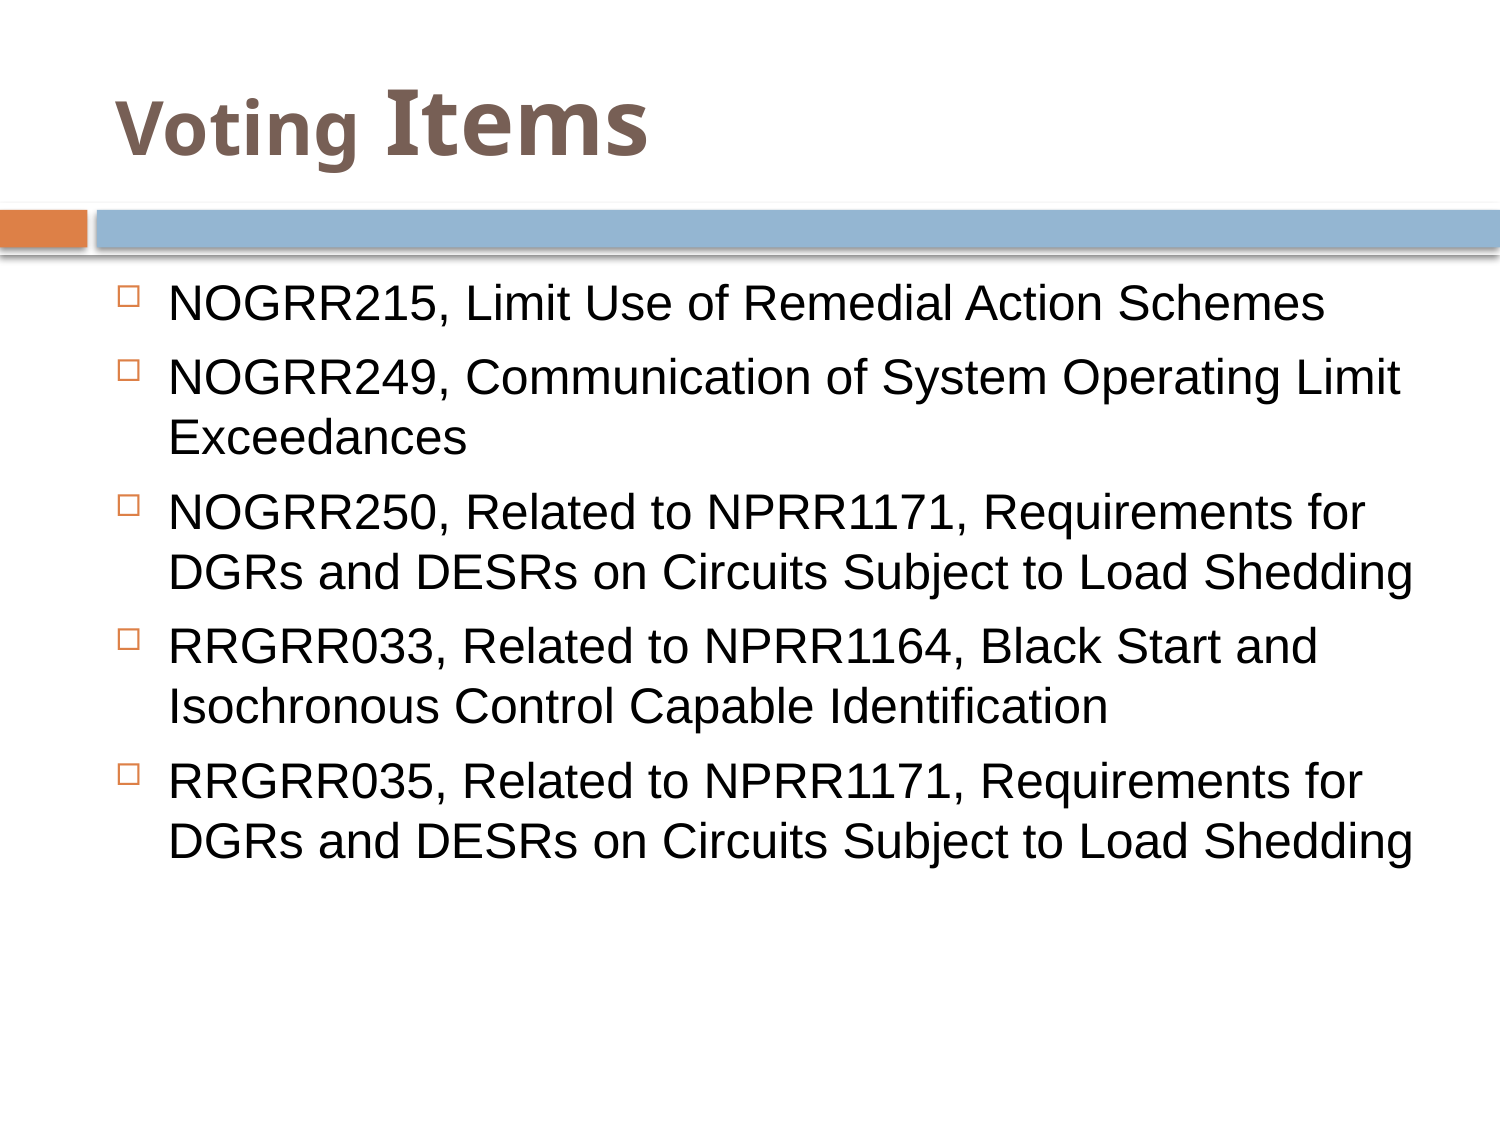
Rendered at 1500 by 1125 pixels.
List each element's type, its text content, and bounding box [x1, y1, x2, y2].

list NOGRR215, Limit Use of Remedial Action Schemes NOGRR249, Communication of System Operating Limit Exceedances NOGRR250, Related to NPRR1171, Requirements for DGRs and DESRs on Circuits Subject to Load Shedding RRGRR033, Related to NPRR1164, Black Start and Isochronous Control Capable Identification RRGRR035, Related to NPRR1171, Requirements for DGRs and DESRs on Circuits Subject to Load Shedding [100, 262, 1439, 1001]
title Voting Items [100, 37, 1439, 201]
